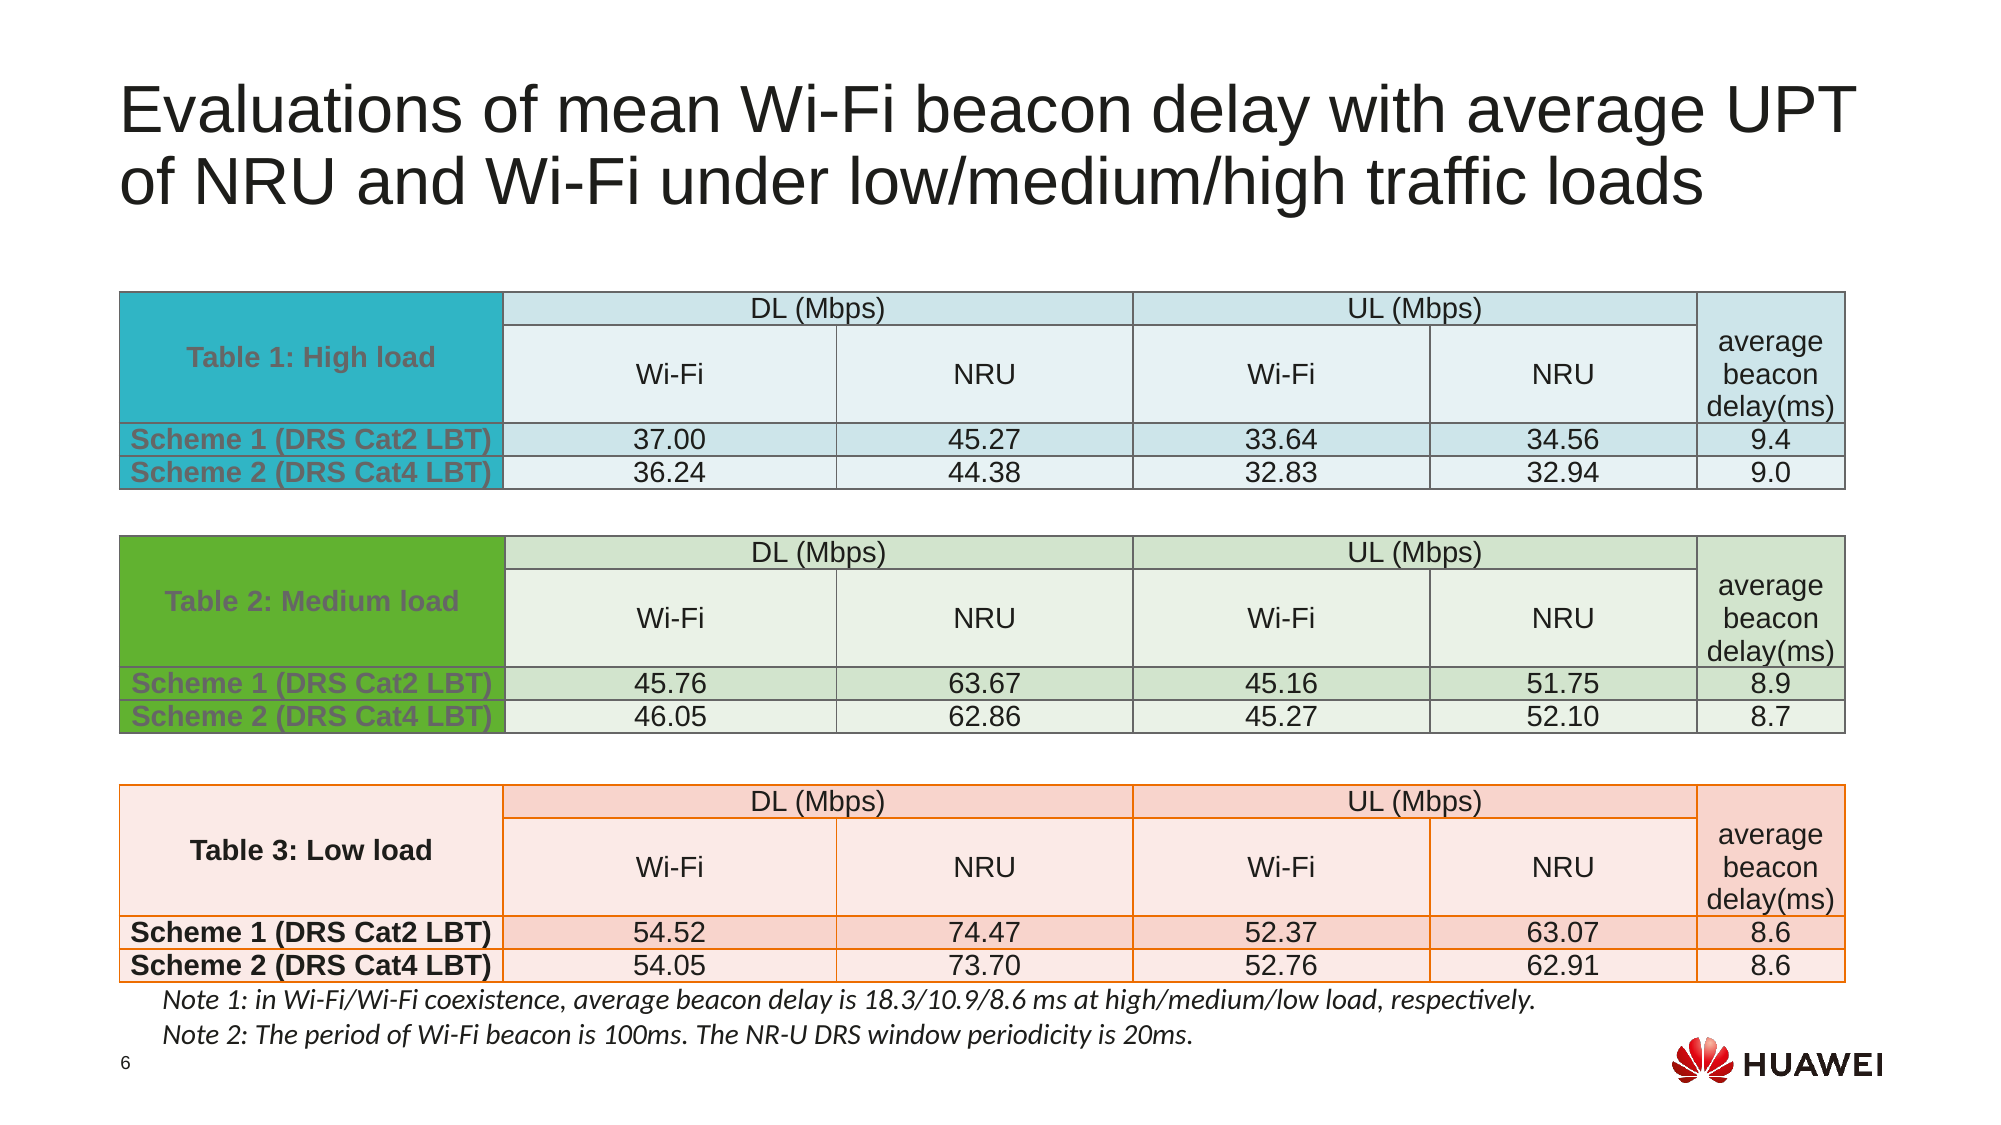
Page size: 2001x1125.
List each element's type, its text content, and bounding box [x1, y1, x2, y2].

table_cell Scheme 1 (DRS Cat2 LBT) [120, 917, 502, 948]
table_cell 63.67 [837, 668, 1132, 699]
table_cell 54.05 [504, 950, 836, 980]
table_header average beacon delay(ms) [1698, 537, 1844, 666]
table_cell 74.47 [837, 917, 1132, 948]
table_cell NRU [837, 570, 1132, 666]
table_header DL (Mbps) [506, 537, 1132, 568]
table_cell NRU [837, 819, 1132, 915]
table_cell NRU [1431, 326, 1696, 422]
table_header Table 3: Low load [120, 786, 502, 915]
table_cell Scheme 2 (DRS Cat4 LBT) [120, 701, 504, 732]
subtitle Evaluations of mean Wi-Fi beacon delay with average UPT of NRU and Wi-Fi under low/medium/high traffic loads [119, 74, 1882, 238]
table_cell 45.27 [1134, 701, 1429, 732]
table_cell Wi-Fi [1134, 819, 1429, 915]
table_cell NRU [1431, 570, 1696, 666]
table_cell 52.37 [1134, 917, 1429, 948]
table_cell 32.94 [1431, 457, 1696, 488]
table_cell 51.75 [1431, 668, 1696, 699]
table_cell 37.00 [504, 424, 836, 455]
table_cell 8.6 [1698, 917, 1844, 948]
table_header DL (Mbps) [504, 293, 1132, 324]
table_cell 54.52 [504, 917, 836, 948]
table_cell Scheme 1 (DRS Cat2 LBT) [120, 668, 504, 699]
table_header average beacon delay(ms) [1698, 293, 1844, 422]
table_cell 8.9 [1698, 668, 1844, 699]
table_cell 63.07 [1431, 917, 1696, 948]
table_cell 33.64 [1134, 424, 1429, 455]
table_cell 9.4 [1698, 424, 1844, 455]
table_cell 45.76 [506, 668, 836, 699]
table_cell 8.6 [1698, 950, 1844, 981]
text_box Note 1: in Wi-Fi/Wi-Fi coexistence, average beacon delay is 18.3/10.9/8.6 ms at high/medium/low load, respectively. Note 2: The period of Wi-Fi beacon is 100ms. The NR-U DRS window periodicity is 20ms. [162, 980, 1670, 1051]
table_cell Wi-Fi [1134, 326, 1429, 422]
table_cell Scheme 1 (DRS Cat2 LBT) [120, 424, 502, 455]
table_cell 45.27 [837, 424, 1132, 455]
table_cell 52.10 [1431, 701, 1696, 732]
table_cell 8.7 [1698, 701, 1844, 732]
table_cell 32.83 [1134, 457, 1429, 488]
table_cell 52.76 [1134, 950, 1429, 980]
table_header Table 1: High load [120, 293, 502, 422]
table_cell 44.38 [837, 457, 1132, 488]
table_cell 62.91 [1431, 950, 1696, 981]
table_cell 9.0 [1698, 457, 1844, 488]
table_header average beacon delay(ms) [1698, 786, 1844, 915]
table_cell 36.24 [504, 457, 836, 488]
table_header Table 2: Medium load [120, 537, 504, 666]
table_cell Wi-Fi [504, 819, 836, 915]
table_cell 62.86 [837, 701, 1132, 732]
table_cell NRU [1431, 819, 1696, 915]
table_cell Wi-Fi [1134, 570, 1429, 666]
table_cell Wi-Fi [506, 570, 836, 666]
table_cell 73.70 [837, 950, 1132, 980]
table_header UL (Mbps) [1134, 786, 1696, 817]
table_header UL (Mbps) [1134, 537, 1696, 568]
table_cell 34.56 [1431, 424, 1696, 455]
table_header UL (Mbps) [1134, 293, 1696, 324]
table_cell Scheme 2 (DRS Cat4 LBT) [120, 950, 502, 981]
table_cell Wi-Fi [504, 326, 836, 422]
table_cell Scheme 2 (DRS Cat4 LBT) [120, 457, 502, 488]
table_header DL (Mbps) [504, 786, 1132, 817]
table_cell NRU [837, 326, 1132, 422]
table_cell 45.16 [1134, 668, 1429, 699]
picture [1672, 1037, 1882, 1083]
table_cell 46.05 [506, 701, 836, 732]
